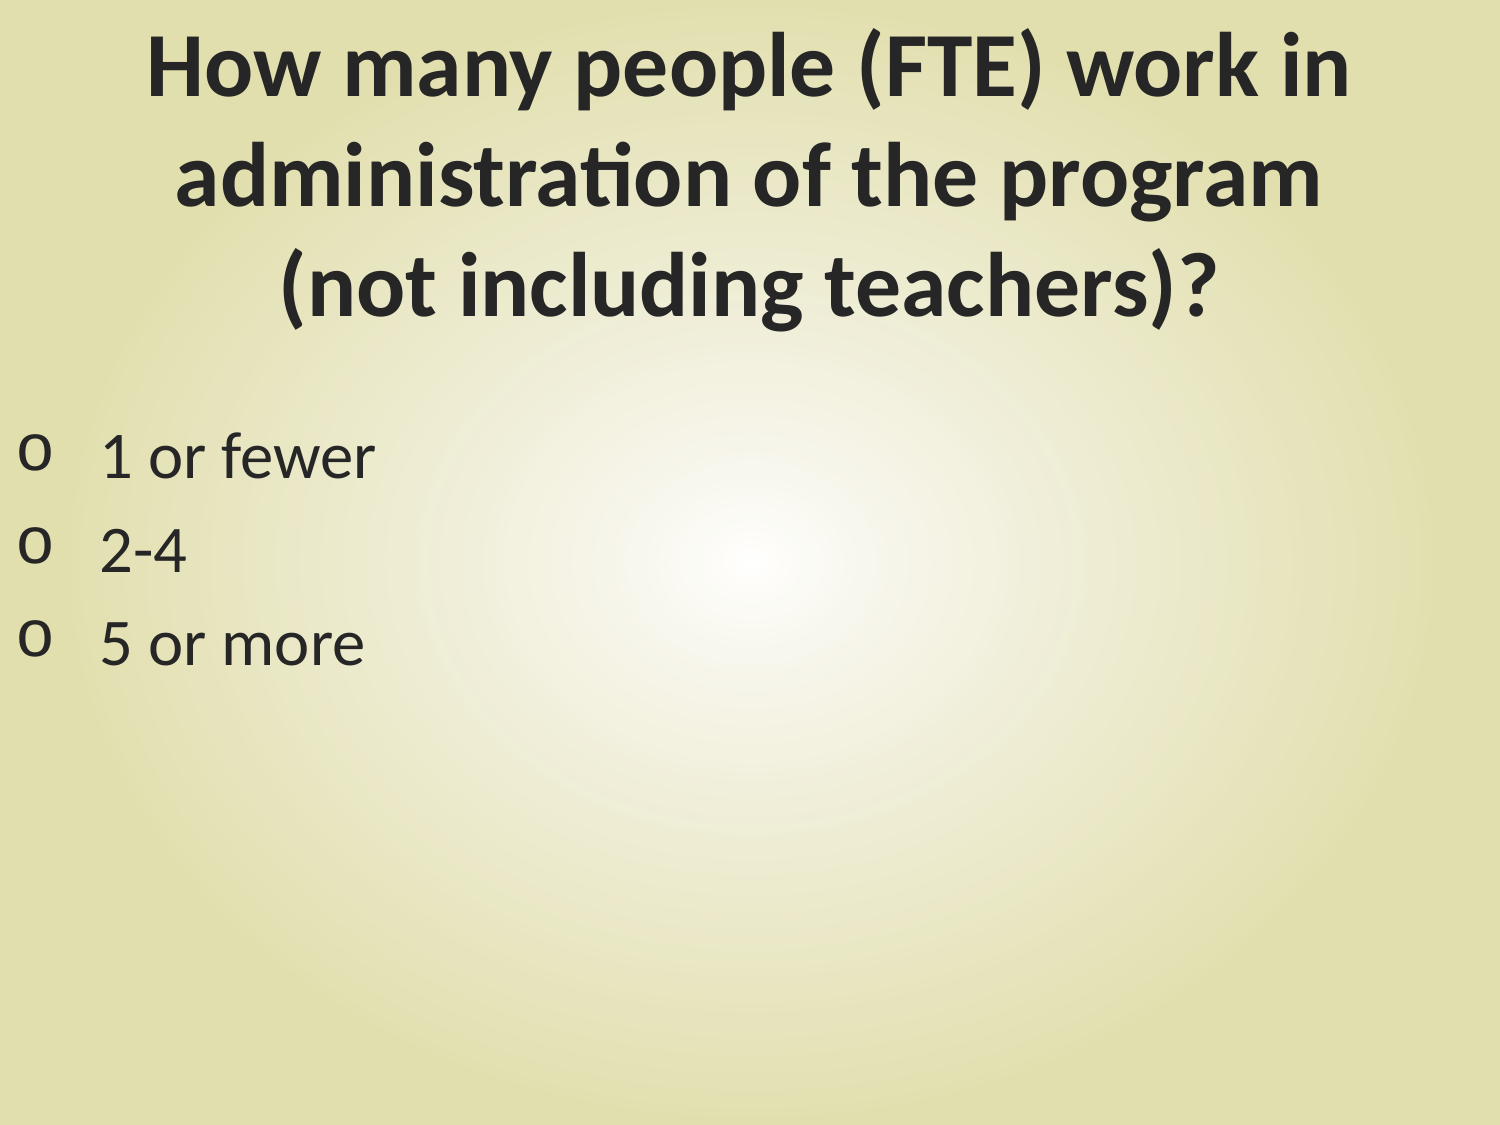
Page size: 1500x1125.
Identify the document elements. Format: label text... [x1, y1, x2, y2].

title How many people (FTE) work in administration of the program (not including teachers)? [75, 76, 1425, 264]
list 1 or fewer 2-4 5 or more [0, 404, 1470, 837]
picture [0, 0, 1500, 1125]
